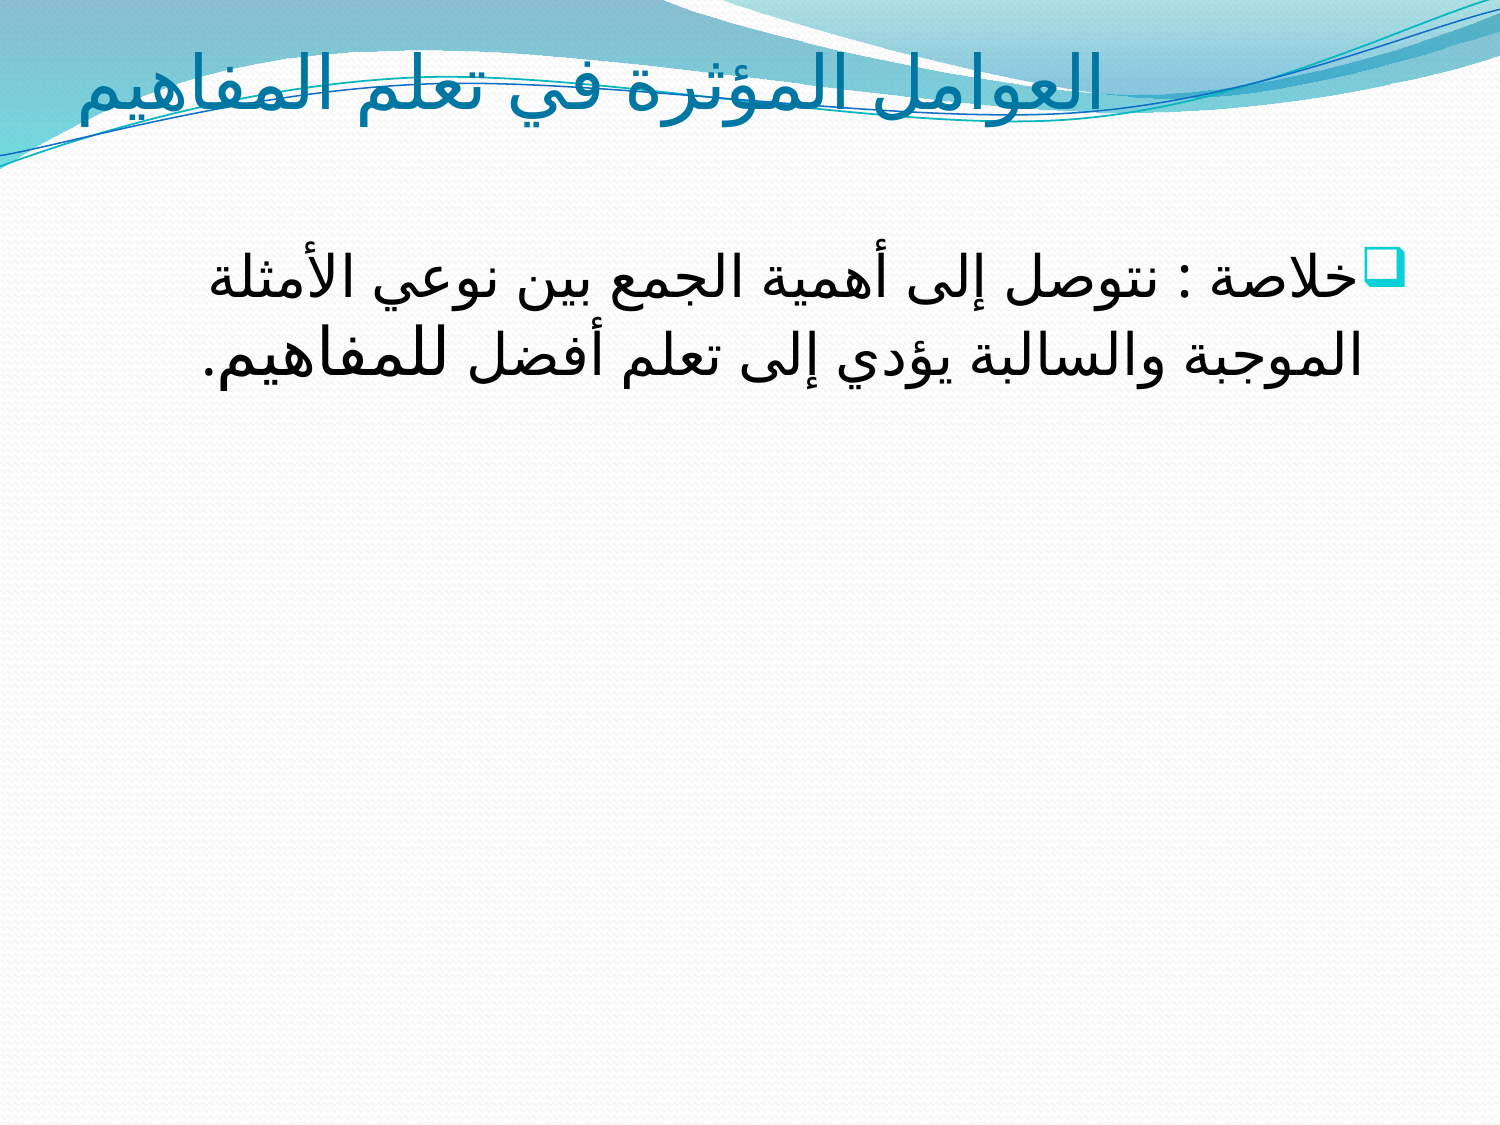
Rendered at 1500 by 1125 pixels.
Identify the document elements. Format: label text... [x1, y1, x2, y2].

title العوامل المؤثرة في تعلم المفاهيم [76, 19, 1427, 125]
list خلاصة : نتوصل إلى أهمية الجمع بين نوعي الأمثلة الموجبة والسالبة يؤدي إلى تعلم أفضل للمفاهيم. [75, 231, 1425, 1059]
